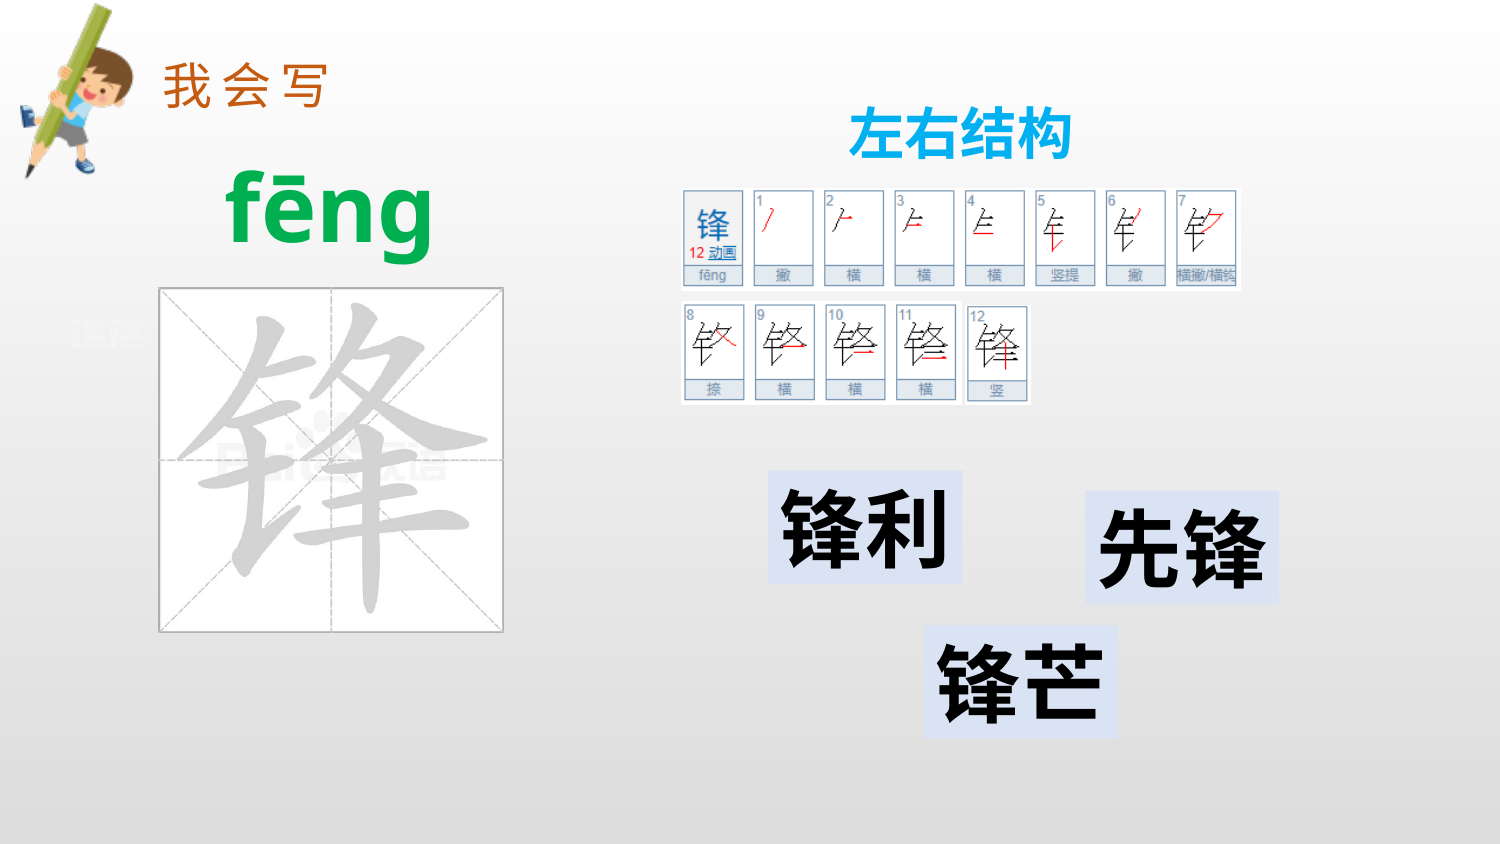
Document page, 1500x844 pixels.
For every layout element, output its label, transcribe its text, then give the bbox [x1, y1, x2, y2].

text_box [8, 0, 354, 189]
text_box 先锋 [1085, 490, 1280, 605]
text_box fēng [195, 143, 467, 267]
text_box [681, 90, 1241, 405]
text_box 锋芒 [924, 625, 1119, 739]
text_box 锋利 [768, 470, 963, 585]
picture [158, 287, 504, 633]
